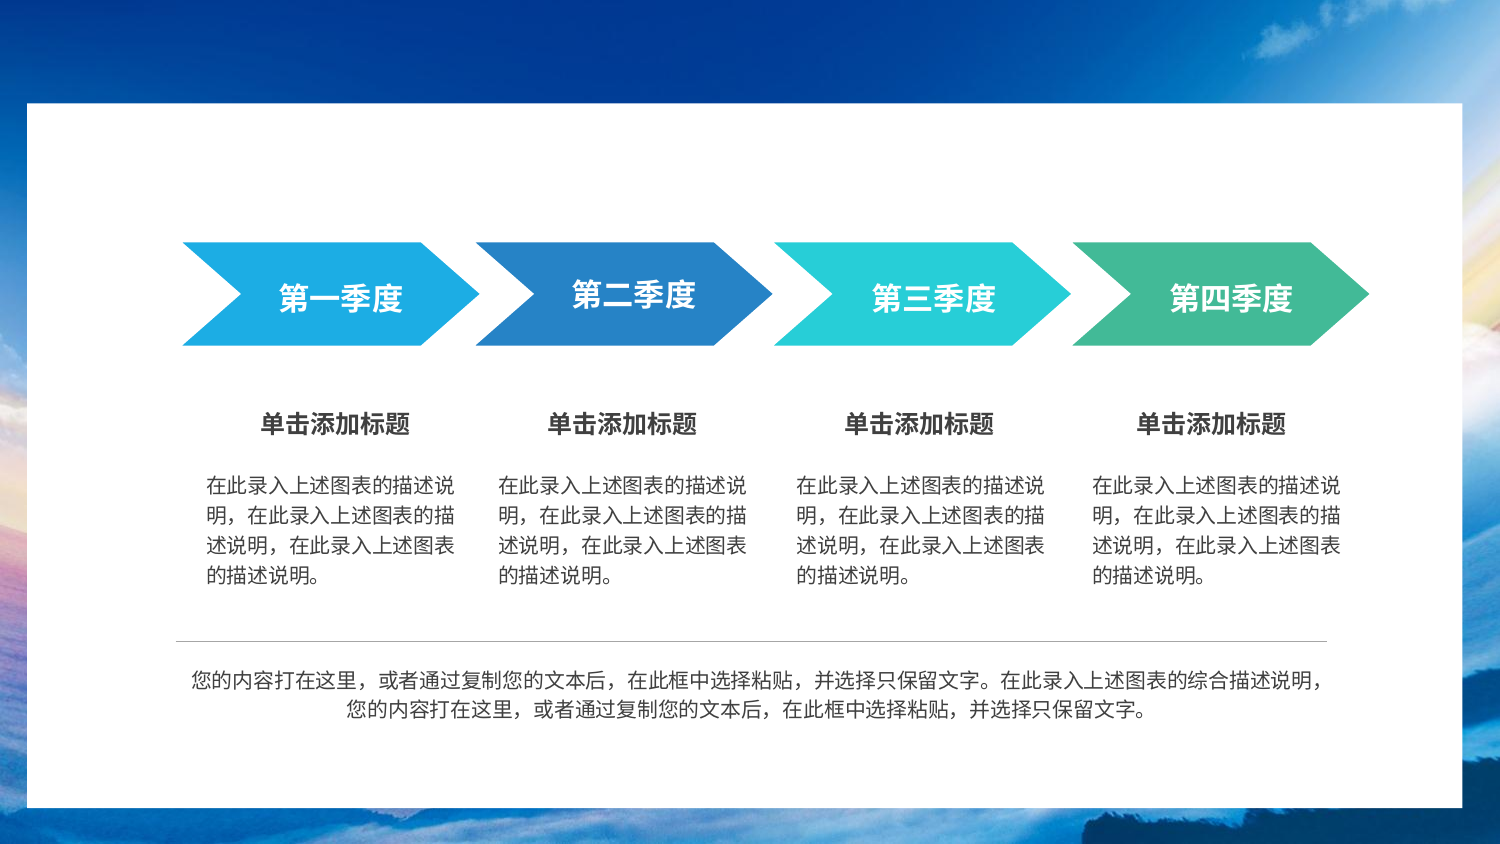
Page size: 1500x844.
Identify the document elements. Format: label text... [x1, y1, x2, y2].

text_box 单击添加标题 [833, 402, 1006, 445]
text_box 在此录入上述图表的描述说明，在此录入上述图表的描述说明，在此录入上述图表的描述说明。 [487, 461, 759, 593]
text_box 在此录入上述图表的描述说明，在此录入上述图表的描述说明，在此录入上述图表的描述说明。 [194, 461, 472, 593]
text_box 在此录入上述图表的描述说明，在此录入上述图表的描述说明，在此录入上述图表的描述说明。 [785, 461, 1060, 593]
text_box 单击添加标题 [535, 402, 709, 445]
text_box 您的内容打在这里，或者通过复制您的文本后，在此框中选择粘贴，并选择只保留文字。在此录入上述图表的综合描述说明，您的内容打在这里，或者通过复制您的文本后，在此框中选择粘贴，并选择只保留文字。 [174, 656, 1329, 728]
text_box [762, 238, 1078, 350]
text_box 单击添加标题 [1125, 402, 1298, 445]
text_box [1078, 238, 1376, 350]
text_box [487, 238, 762, 350]
text_box 单击添加标题 [248, 402, 422, 445]
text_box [171, 238, 487, 350]
text_box 在此录入上述图表的描述说明，在此录入上述图表的描述说明，在此录入上述图表的描述说明。 [1080, 461, 1353, 593]
picture [0, 0, 1500, 844]
